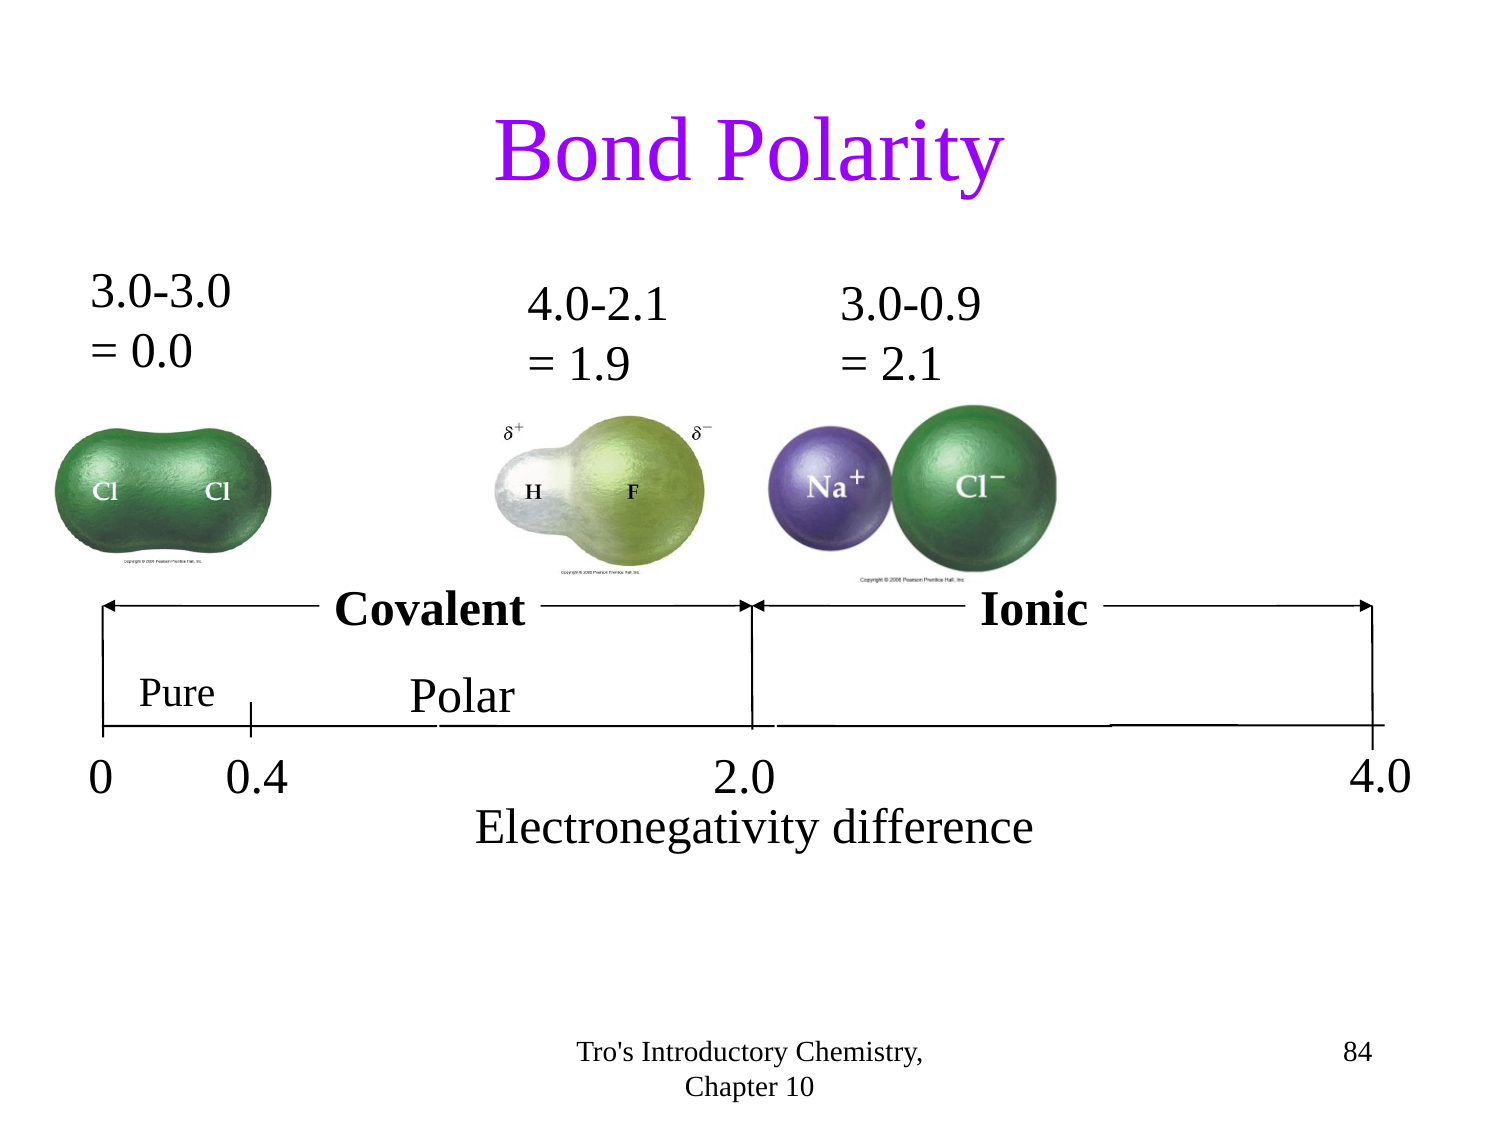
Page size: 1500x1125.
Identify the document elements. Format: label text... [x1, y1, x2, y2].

text_box 3.0-3.0 = 0.0 [75, 249, 247, 386]
text_box Covalent [319, 568, 541, 644]
text_box 0.4 [210, 736, 304, 811]
text_box 4.0-2.1 = 1.9 [512, 262, 685, 398]
text_box Electronegativity difference [459, 786, 1050, 861]
picture [762, 399, 1063, 584]
picture [487, 412, 713, 576]
text_box Ionic [965, 568, 1104, 644]
text_box Bond Polarity [112, 49, 1388, 238]
text_box Tro's Introductory Chemistry, Chapter 10 [512, 1024, 988, 1100]
text_box 3.0-0.9 = 2.1 [825, 262, 997, 398]
text_box Pure [123, 662, 231, 723]
text_box Polar [394, 654, 531, 730]
text_box <number> [1074, 1024, 1388, 1100]
picture [49, 424, 276, 565]
text_box 4.0 [1334, 735, 1427, 810]
text_box 0 [73, 736, 129, 811]
text_box 2.0 [698, 736, 791, 786]
